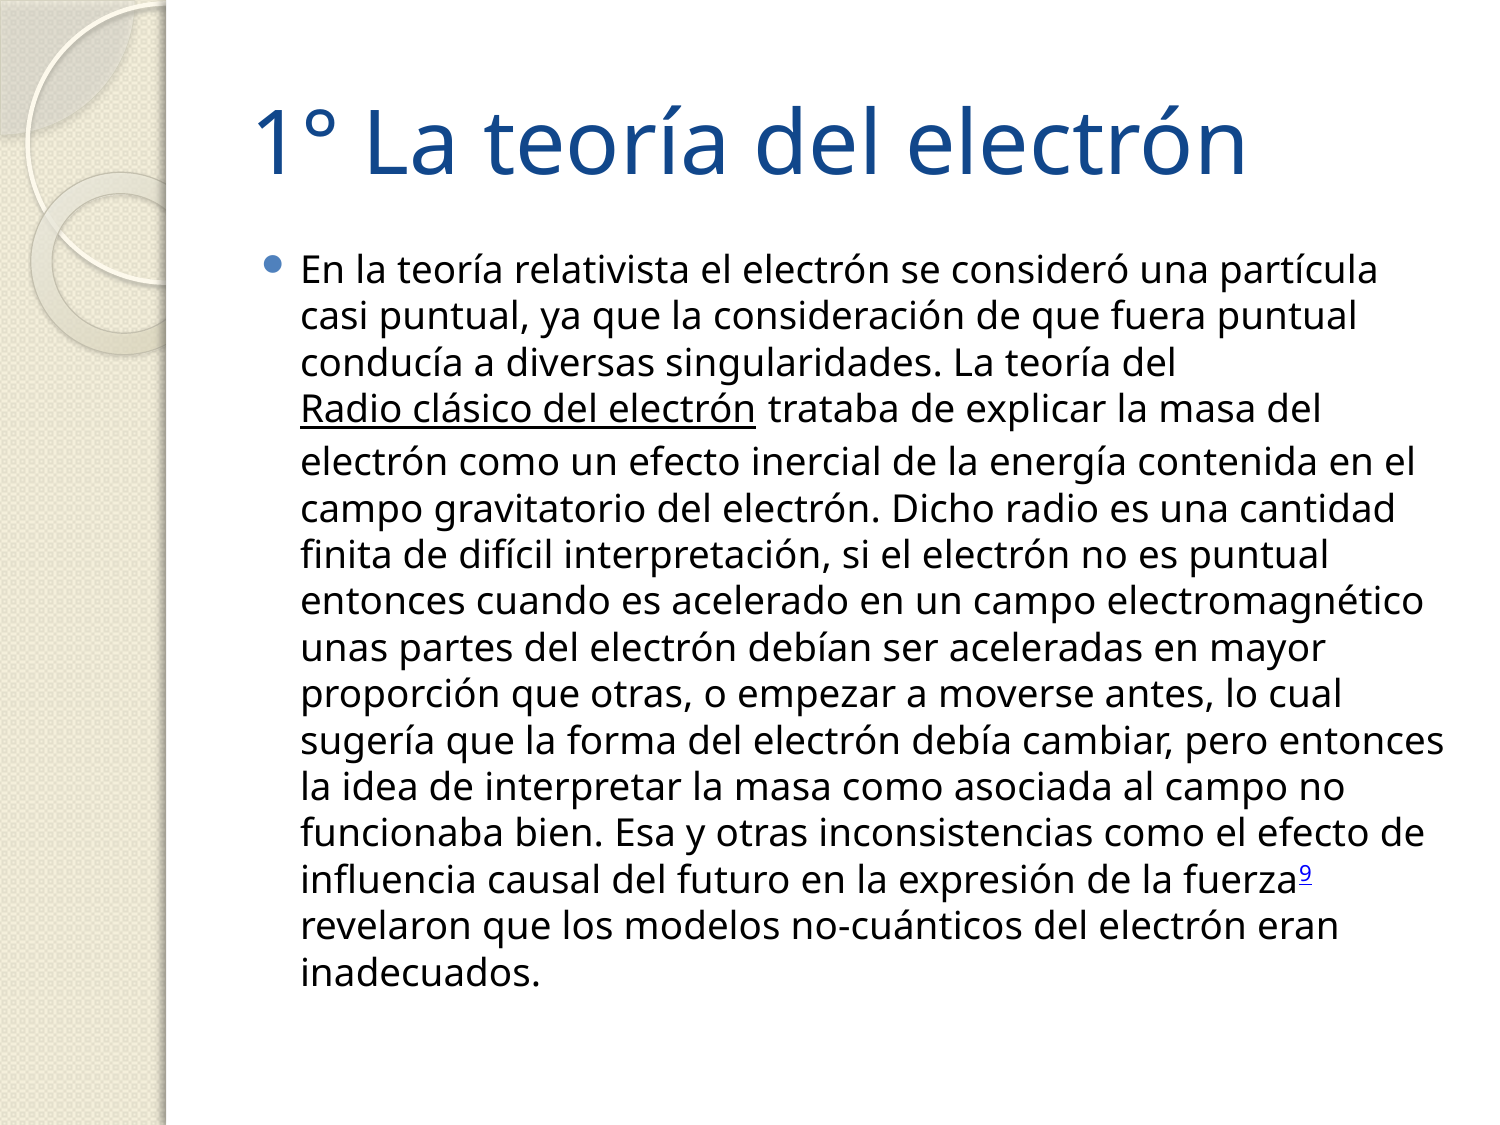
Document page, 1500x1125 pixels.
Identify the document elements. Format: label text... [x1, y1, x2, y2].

title 1° La teoría del electrón [235, 45, 1466, 233]
list En la teoría relativista el electrón se consideró una partícula casi puntual, ya que la consideración de que fuera puntual conducía a diversas singularidades. La teoría del Radio clásico del electrón trataba de explicar la masa del electrón como un efecto inercial de la energía contenida en el campo gravitatorio del electrón. Dicho radio es una cantidad finita de difícil interpretación, si el electrón no es puntual entonces cuando es acelerado en un campo electromagnético unas partes del electrón debían ser aceleradas en mayor proporción que otras, o empezar a moverse antes, lo cual sugería que la forma del electrón debía cambiar, pero entonces la idea de interpretar la masa como asociada al campo no funcionaba bien. Esa y otras inconsistencias como el efecto de influencia causal del futuro en la expresión de la fuerza9 revelaron que los modelos no-cuánticos del electrón eran inadecuados. [235, 237, 1466, 1025]
